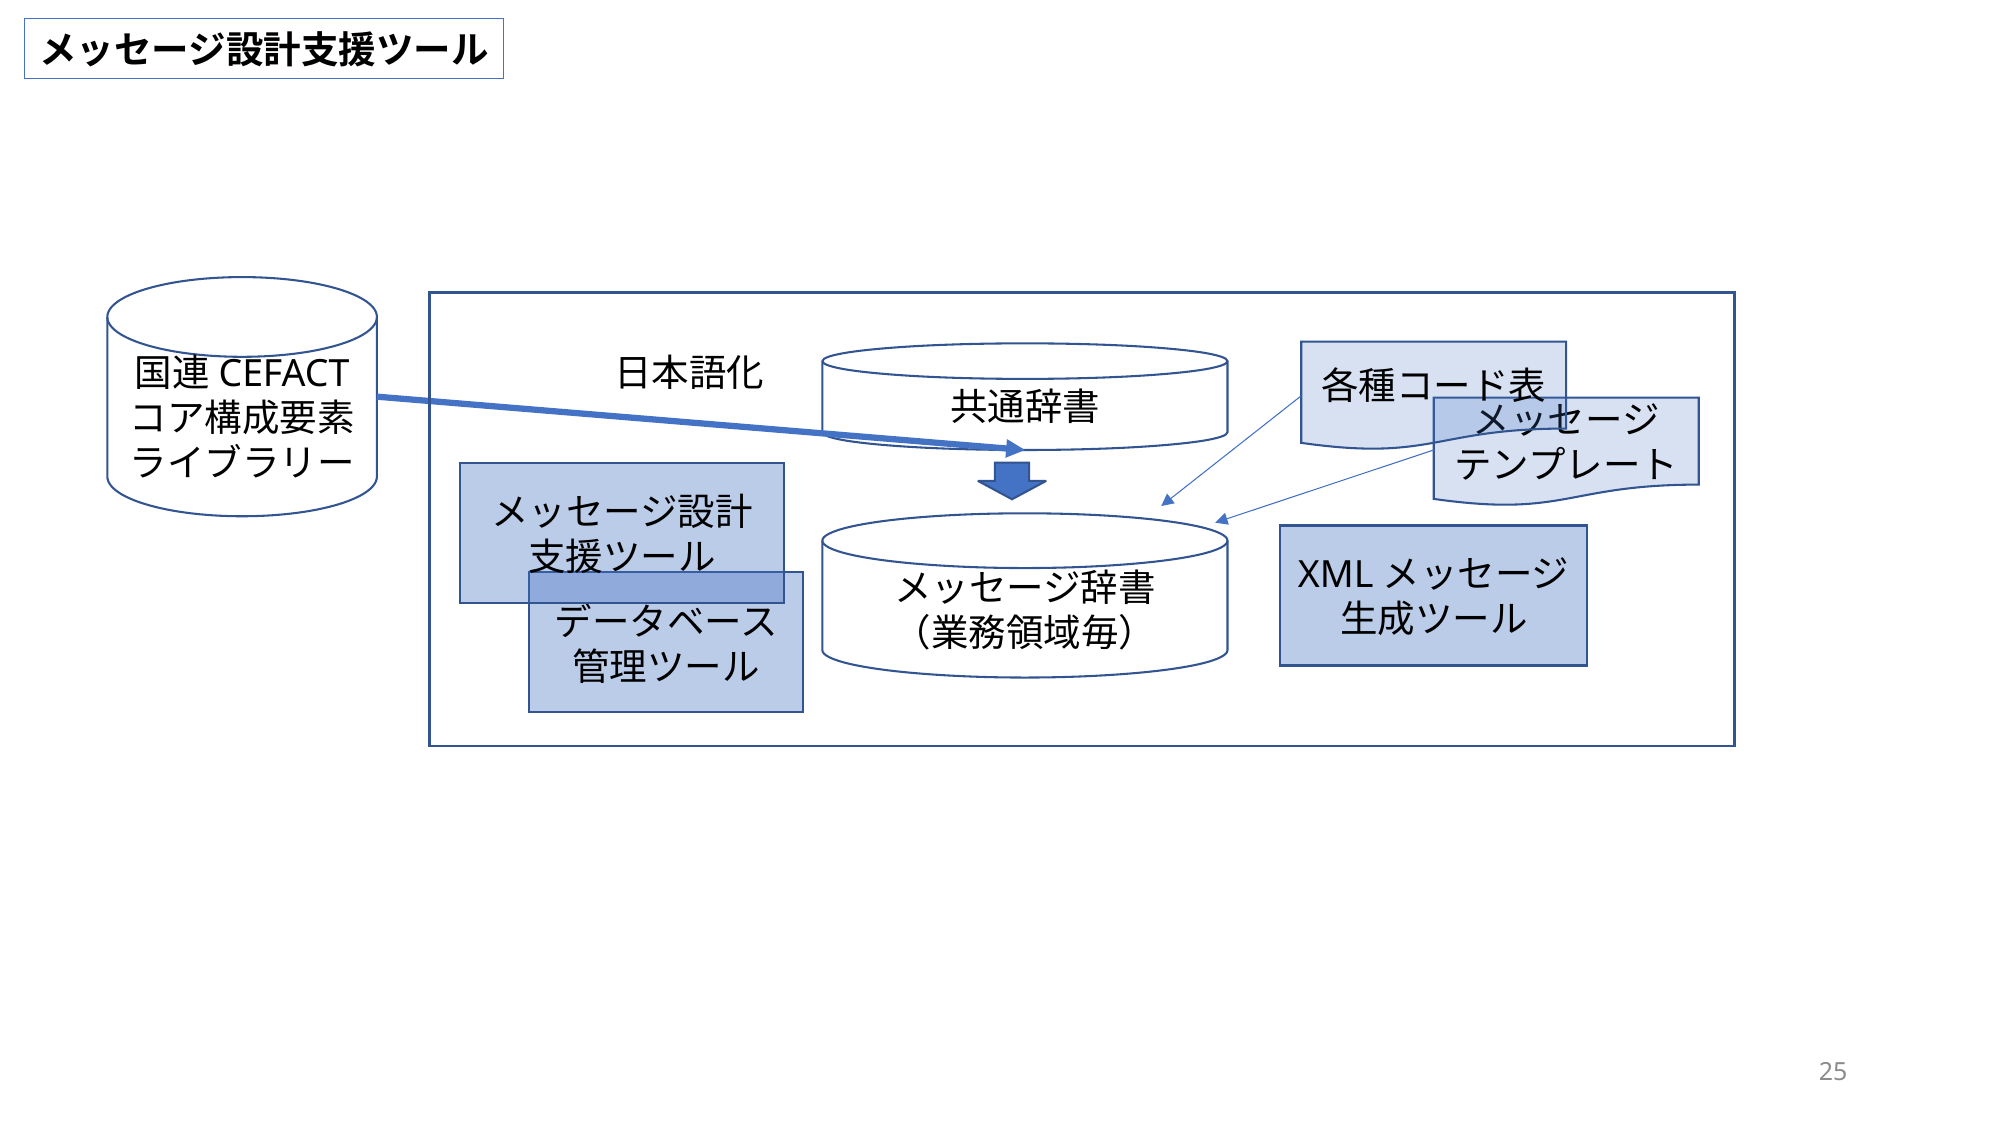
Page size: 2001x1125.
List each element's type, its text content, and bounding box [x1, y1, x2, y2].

slide_number 25 [1412, 1042, 1863, 1103]
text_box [1161, 395, 1302, 507]
text_box [428, 291, 1736, 747]
text_box メッセージ設計支援ツール [24, 18, 504, 79]
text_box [1215, 442, 1434, 523]
text_box 国連CEFACT コア構成要素 ライブラリー [106, 276, 378, 518]
